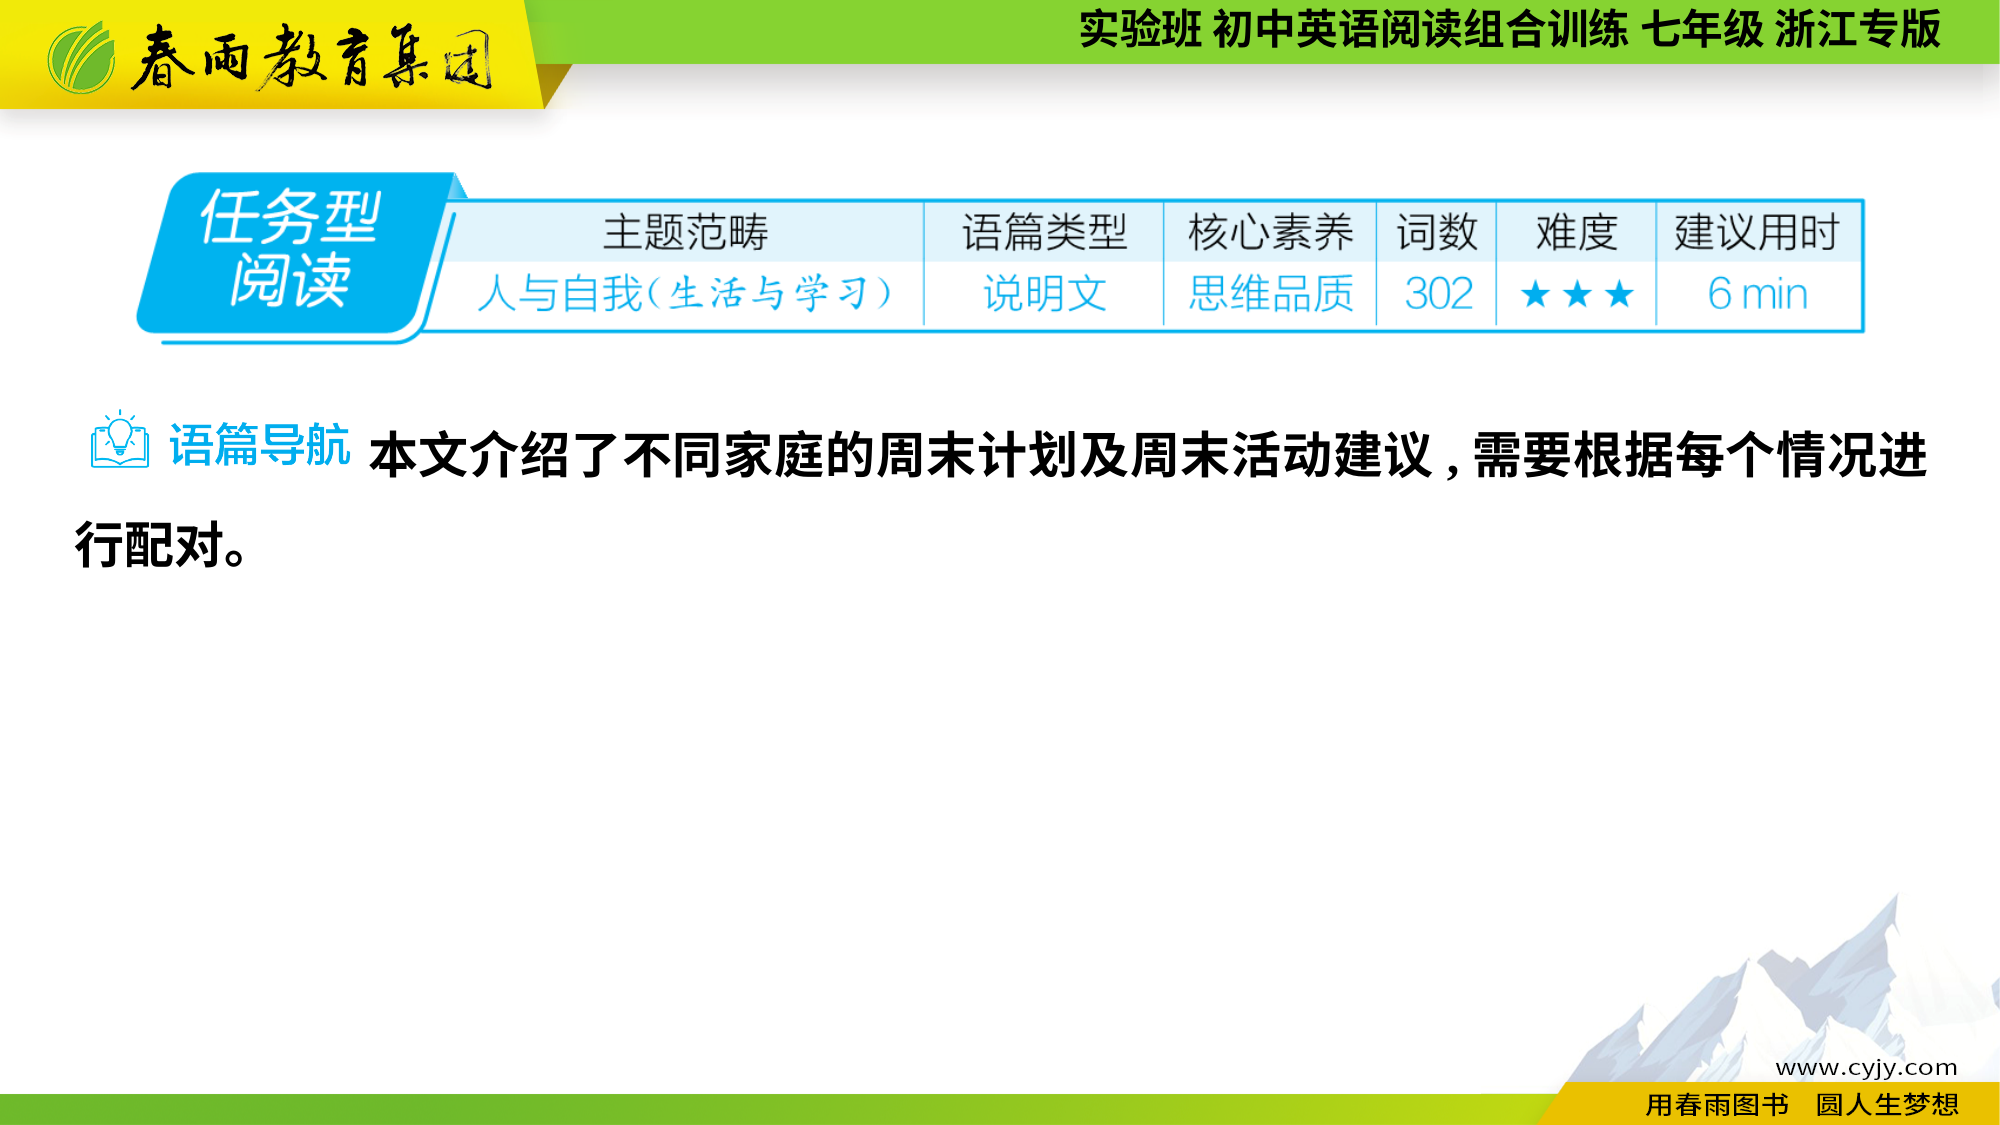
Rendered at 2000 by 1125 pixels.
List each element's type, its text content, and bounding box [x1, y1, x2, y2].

list 本文介绍了不同家庭的周末计划及周末活动建议,需要根据每个情况进行配对。 [59, 385, 1944, 572]
picture [0, 0, 2000, 1125]
